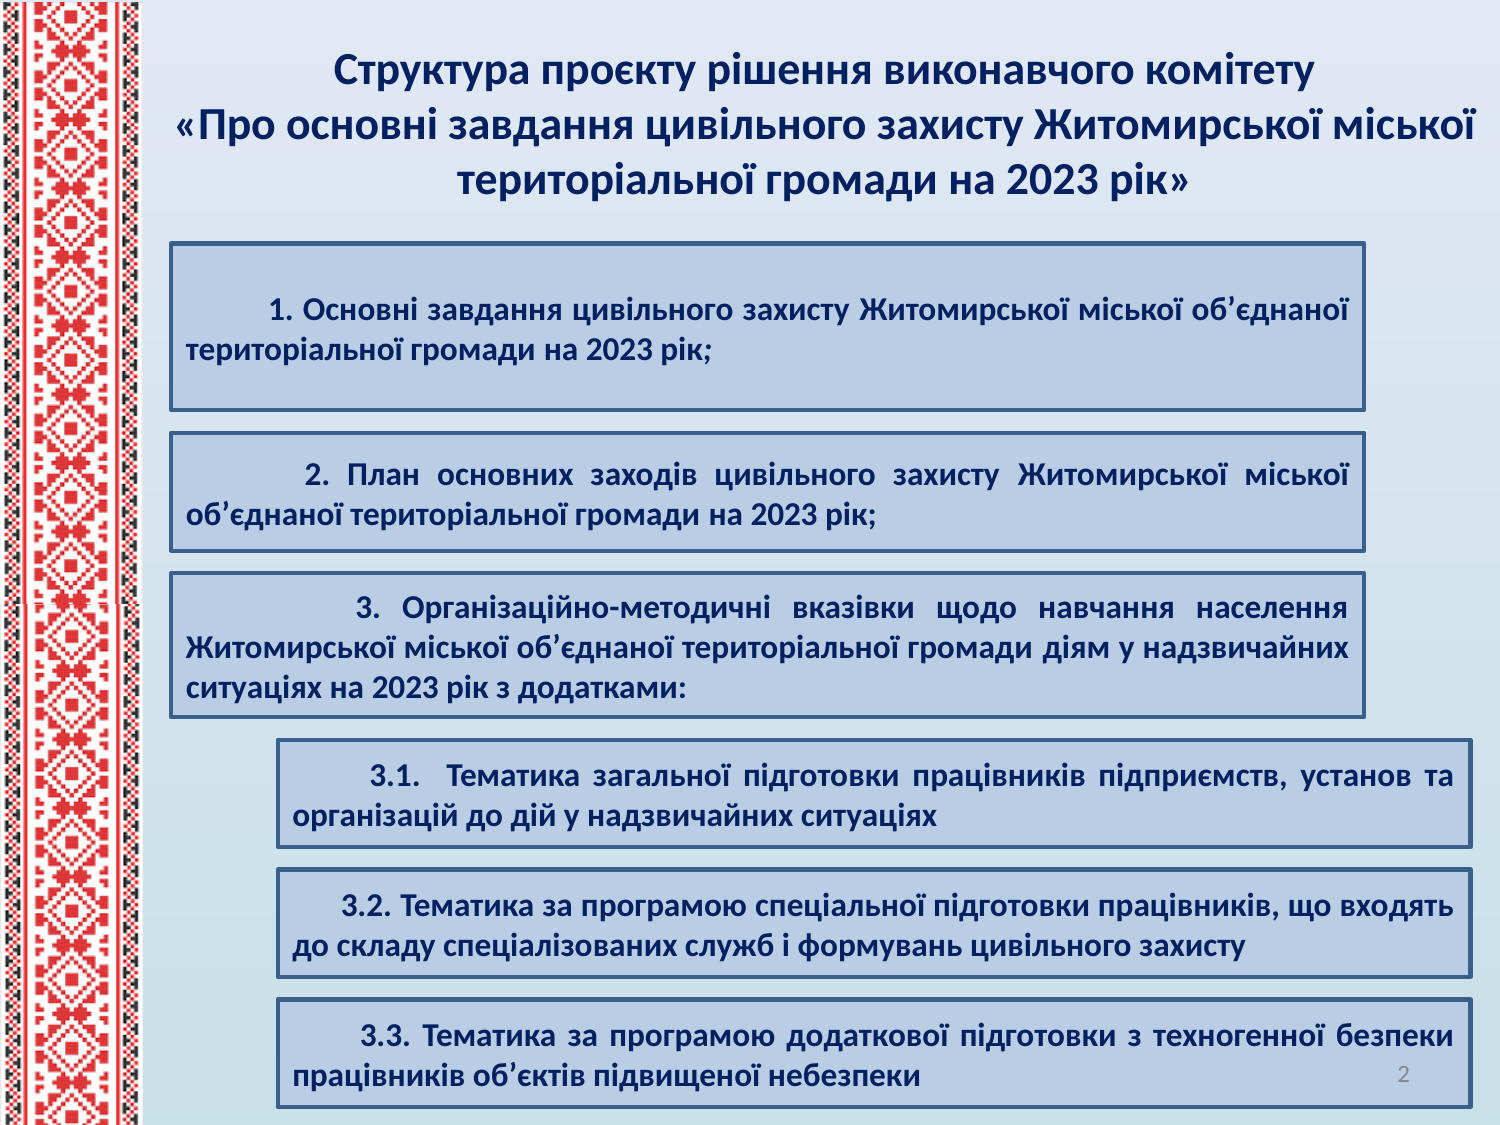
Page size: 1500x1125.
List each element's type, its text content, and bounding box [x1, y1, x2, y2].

text_box 3.2. Тематика за програмою спеціальної підготовки працівників, що входять до складу спеціалізованих служб і формувань цивільного захисту [276, 867, 1473, 979]
text_box Структура проєкту рішення виконавчого комітету «Про основні завдання цивільного захисту Житомирської міської територіальної громади на 2023 рік» [149, 31, 1500, 211]
text_box 2. План основних заходів цивільного захисту Житомирської міської об’єднаної територіальної громади на 2023 рік; [169, 431, 1366, 553]
slide_number 2 [1074, 1042, 1425, 1103]
text_box 3. Організаційно-методичні вказівки щодо навчання населення Житомирської міської об’єднаної територіальної громади діям у надзвичайних ситуаціях на 2023 рік з додатками: [169, 571, 1366, 719]
text_box 3.1. Тематика загальної підготовки працівників підприємств, установ та організацій до дій у надзвичайних ситуаціях [276, 738, 1473, 849]
text_box 3.3. Тематика за програмою додаткової підготовки з техногенної безпеки працівників об’єктів підвищеної небезпеки [276, 997, 1473, 1109]
picture [0, 1, 144, 1125]
text_box 1. Основні завдання цивільного захисту Житомирської міської об’єднаної територіальної громади на 2023 рік; [169, 241, 1366, 412]
